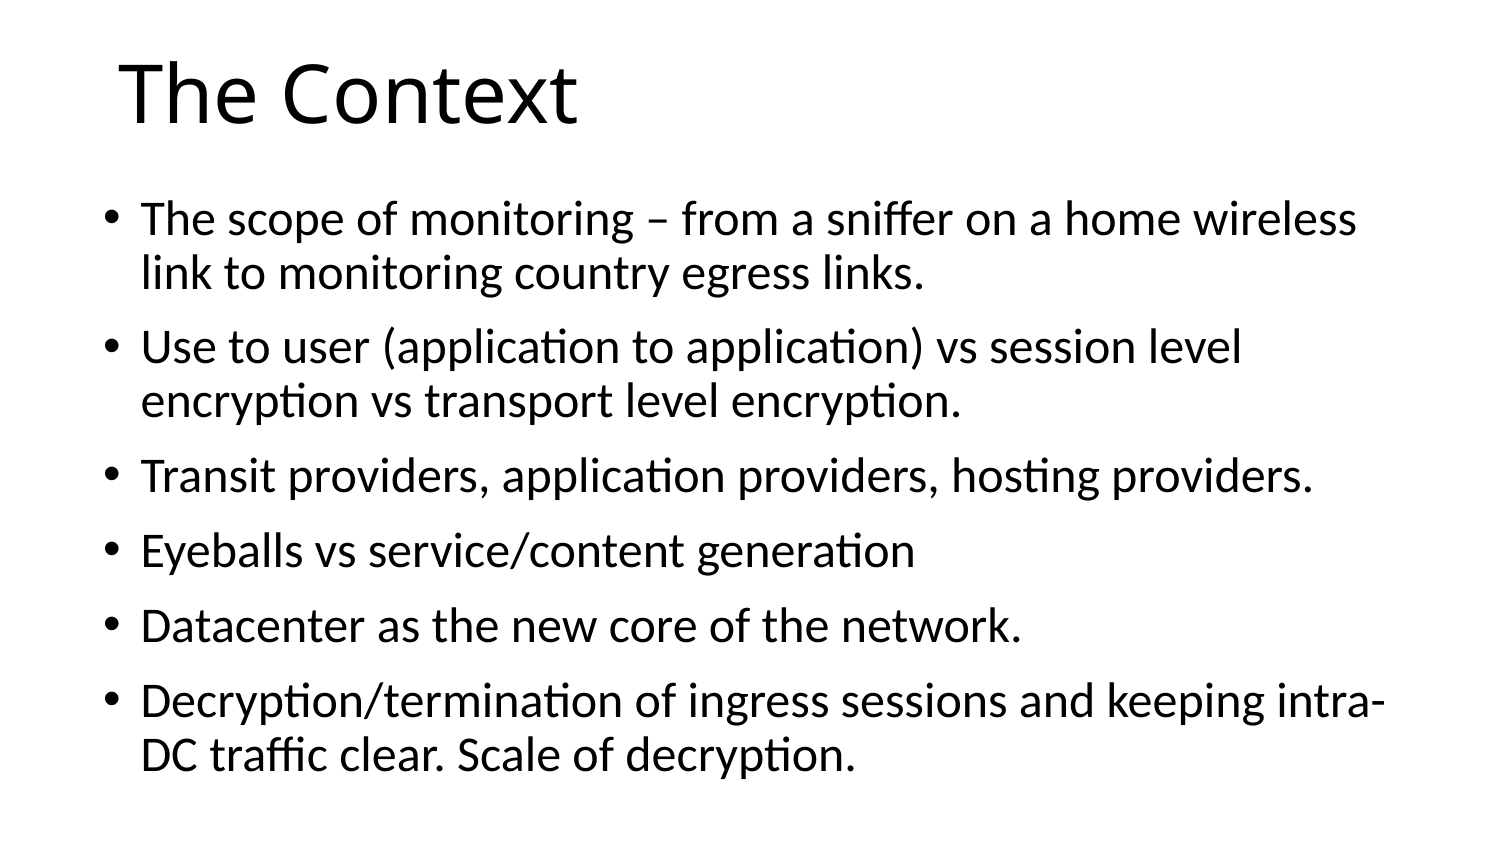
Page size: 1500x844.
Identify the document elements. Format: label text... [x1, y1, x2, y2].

title The Context [103, 44, 1397, 149]
text_box The scope of monitoring – from a sniffer on a home wireless link to monitoring country egress links. Use to user (application to application) vs session level encryption vs transport level encryption. Transit providers, application providers, hosting providers. Eyeballs vs service/content generation Datacenter as the new core of the network. Decryption/termination of ingress sessions and keeping intra-DC traffic clear. Scale of decryption. [88, 184, 1412, 840]
